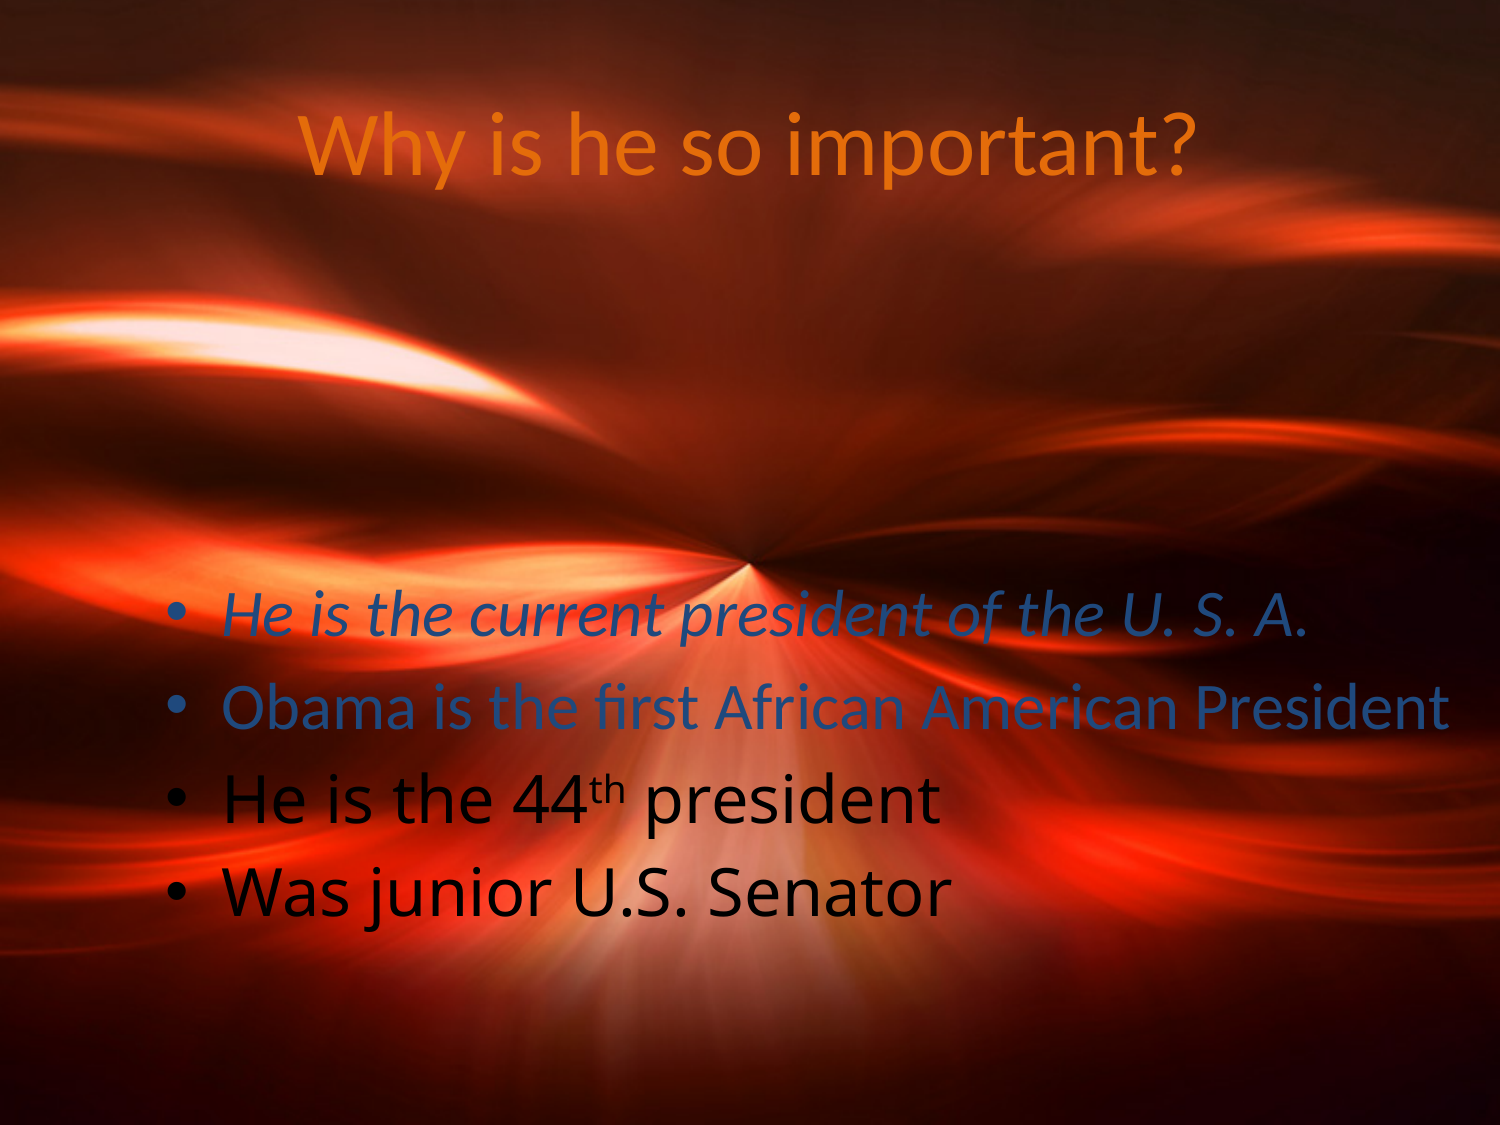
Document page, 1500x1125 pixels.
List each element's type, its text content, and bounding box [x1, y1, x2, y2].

picture [0, 0, 1500, 1125]
title Why is he so important? [75, 45, 1425, 233]
list He is the current president of the U. S. A. Obama is the first African American President He is the 44th president Was junior U.S. Senator [150, 562, 1500, 1125]
